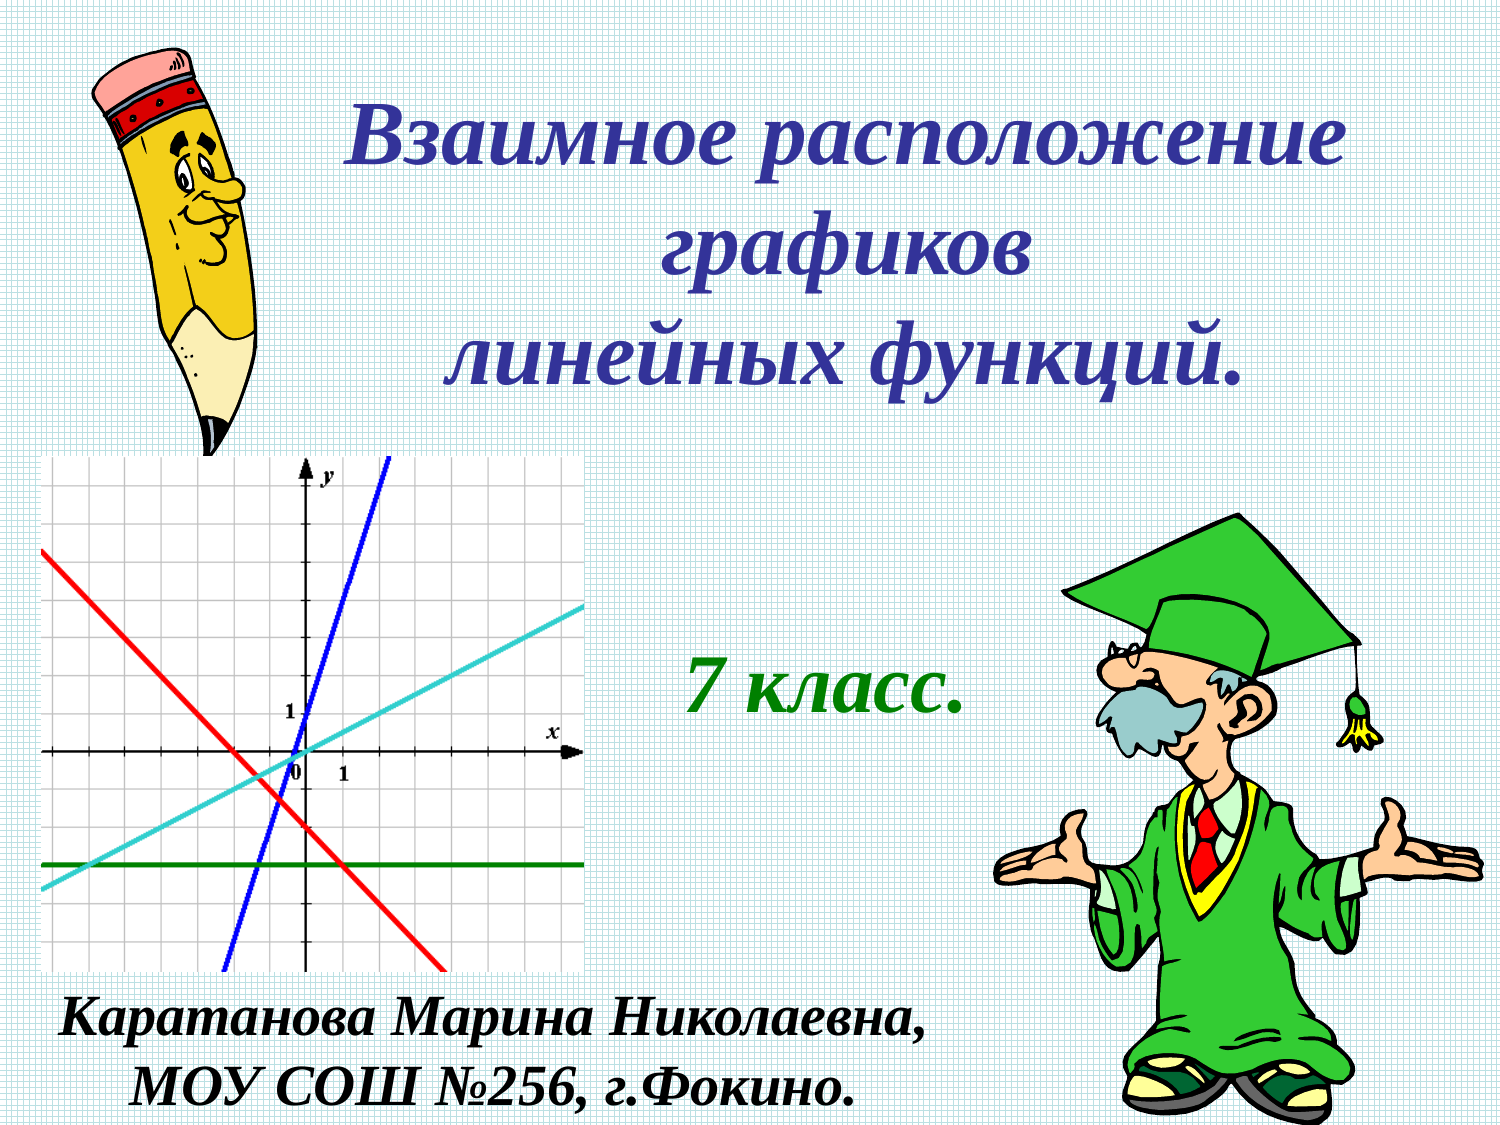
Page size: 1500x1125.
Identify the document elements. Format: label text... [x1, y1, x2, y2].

picture [989, 503, 1500, 1125]
text_box Каратанова Марина Николаевна, МОУ СОШ №256, г.Фокино. [43, 969, 944, 1125]
title Взаимное расположение графиков линейных функций. [194, 30, 1500, 445]
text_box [40, 456, 585, 974]
picture [88, 42, 258, 456]
subtitle 7 класс. [589, 621, 984, 740]
